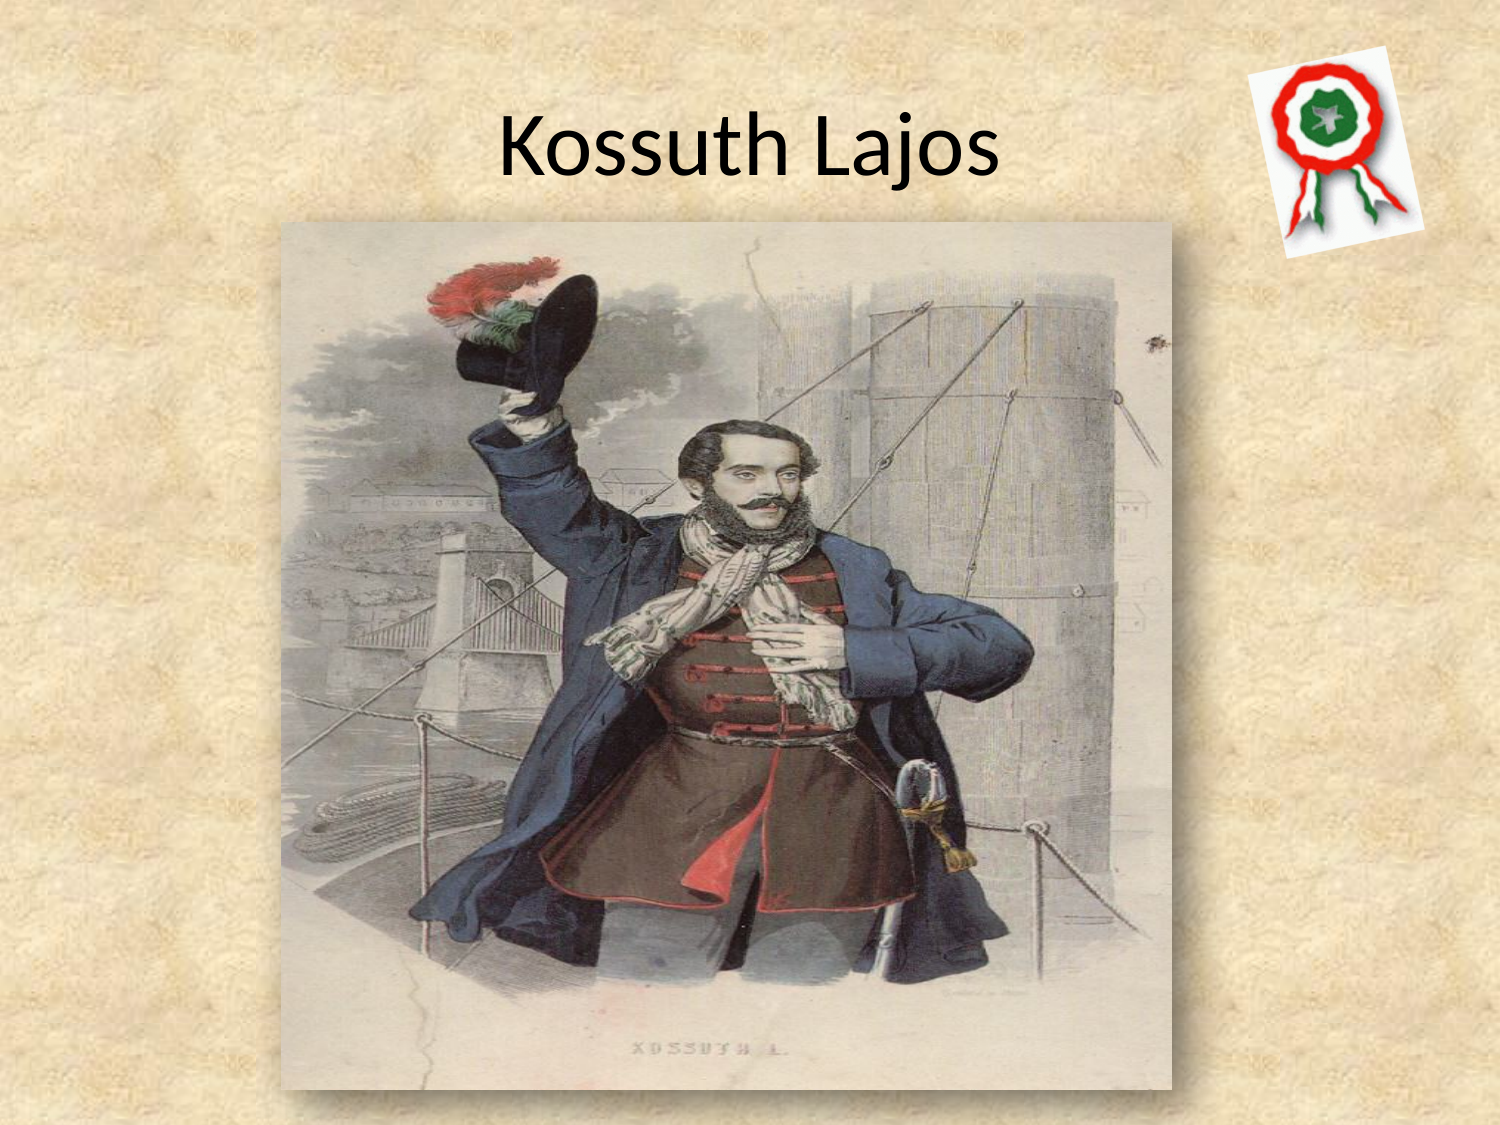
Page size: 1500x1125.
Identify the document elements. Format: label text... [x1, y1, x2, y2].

title Kossuth Lajos [75, 45, 1425, 233]
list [280, 222, 1173, 1090]
picture [0, 0, 1500, 1125]
